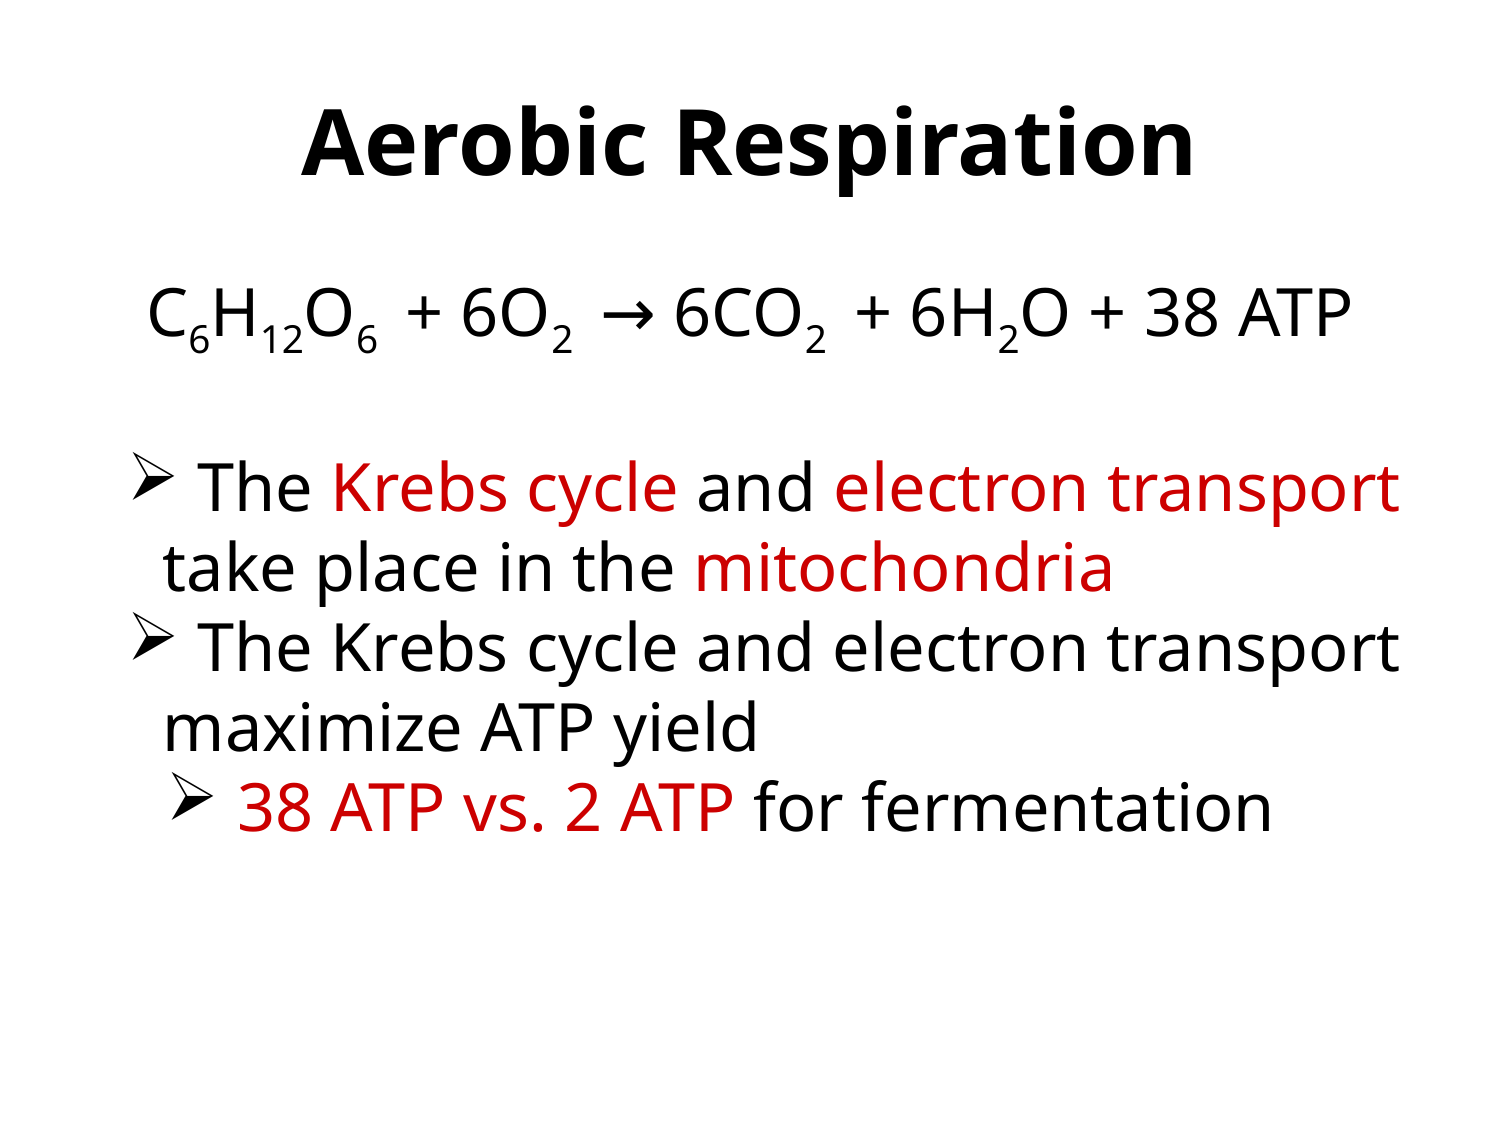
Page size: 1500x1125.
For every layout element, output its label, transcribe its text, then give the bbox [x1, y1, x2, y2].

text_box The Krebs cycle and electron transport take place in the mitochondria The Krebs cycle and electron transport maximize ATP yield 38 ATP vs. 2 ATP for fermentation [112, 437, 1463, 852]
title Aerobic Respiration [74, 44, 1426, 233]
list C6H12O6 + 6O2 → 6CO2 + 6H2O + 38 ATP [74, 262, 1426, 638]
